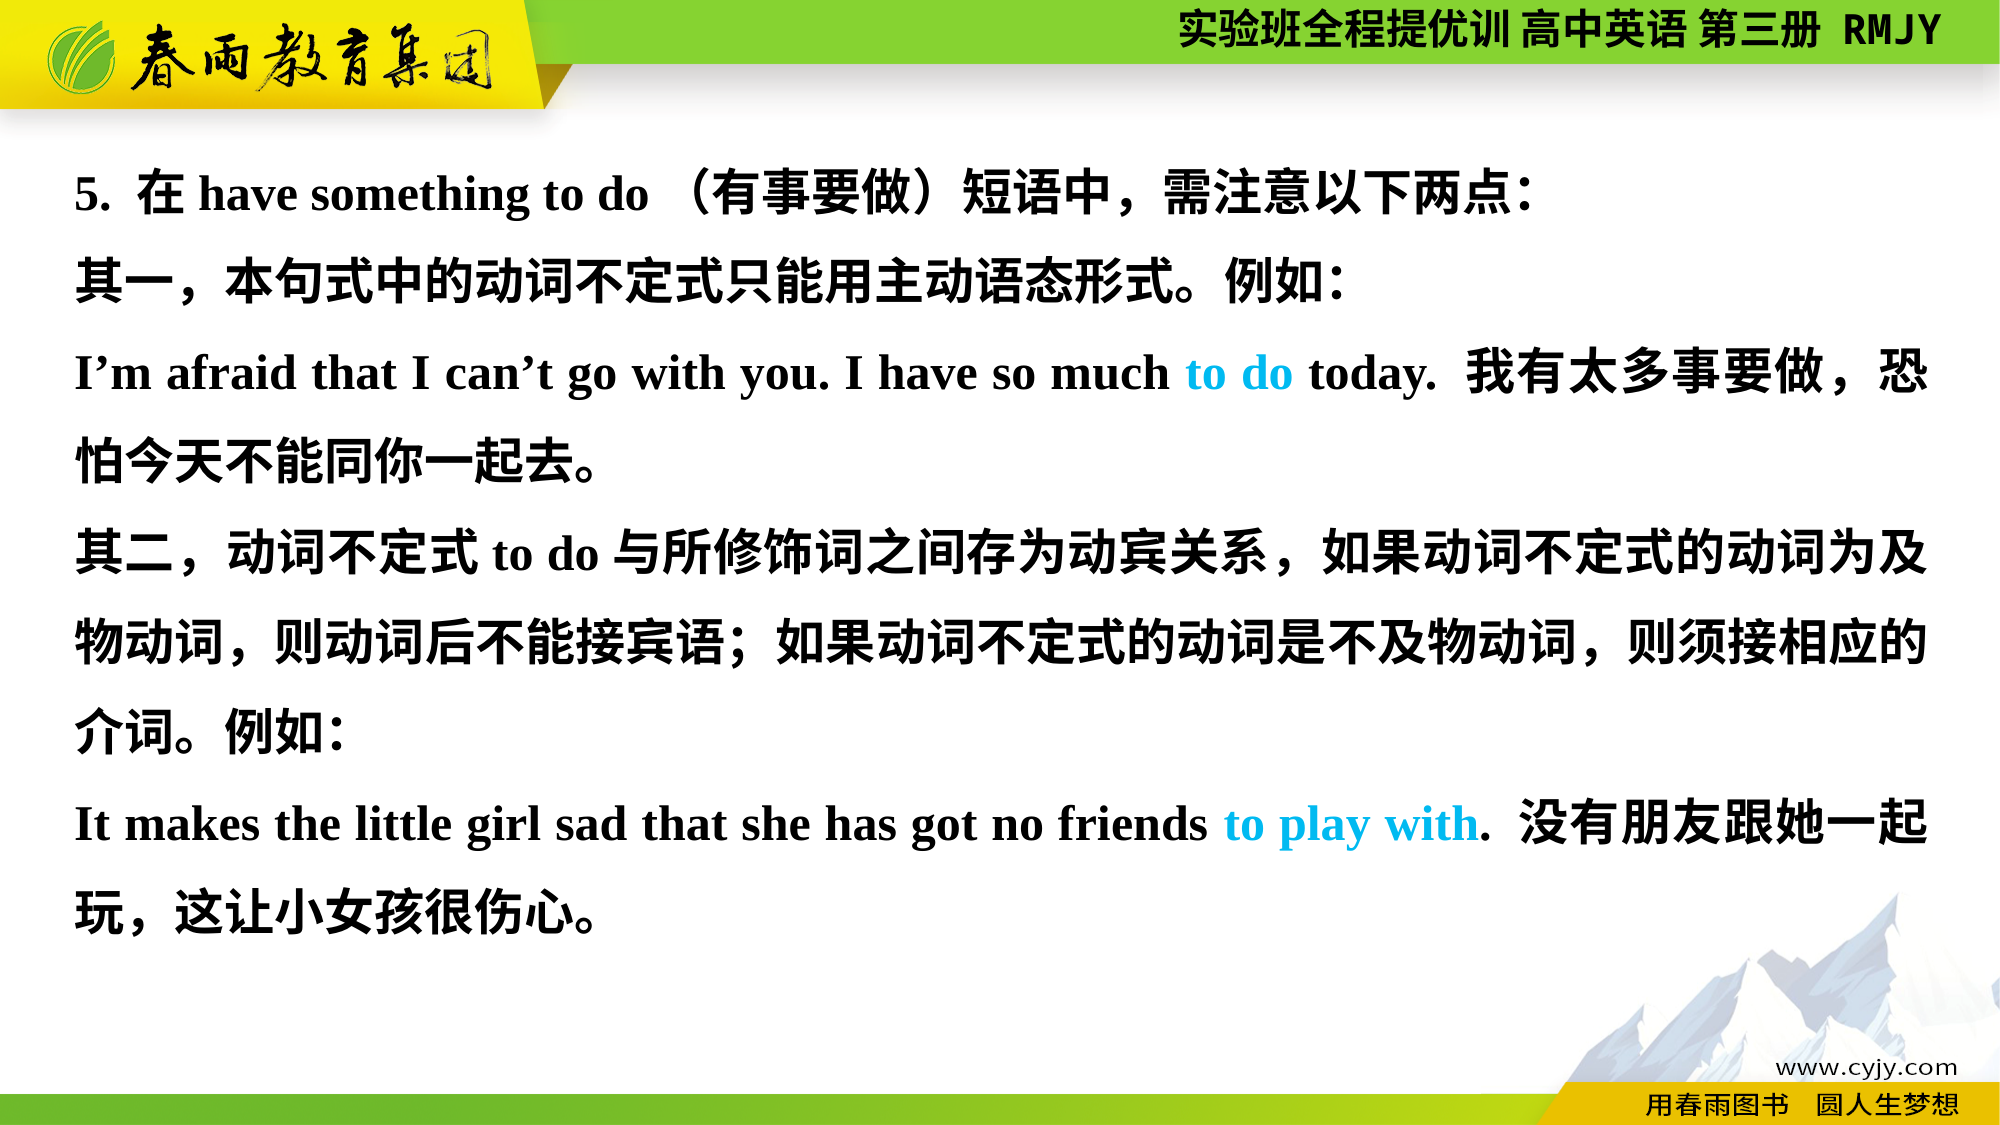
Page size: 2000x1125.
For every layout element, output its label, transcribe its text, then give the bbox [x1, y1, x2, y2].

picture [0, 0, 2000, 1125]
list 5. 在have something to do（有事要做）短语中，需注意以下两点： 其一，本句式中的动词不定式只能用主动语态形式。例如： I’m afraid that I can’t go with you. I have so much to do today. 我有太多事要做，恐怕今天不能同你一起去。 其二，动词不定式to do与所修饰词之间存为动宾关系，如果动词不定式的动词为及物动词，则动词后不能接宾语；如果动词不定式的动词是不及物动词，则须接相应的介词。例如： It makes the little girl sad that she has got no friends to play with. 没有朋友跟她一起玩，这让小女孩很伤心。 [59, 122, 1944, 944]
